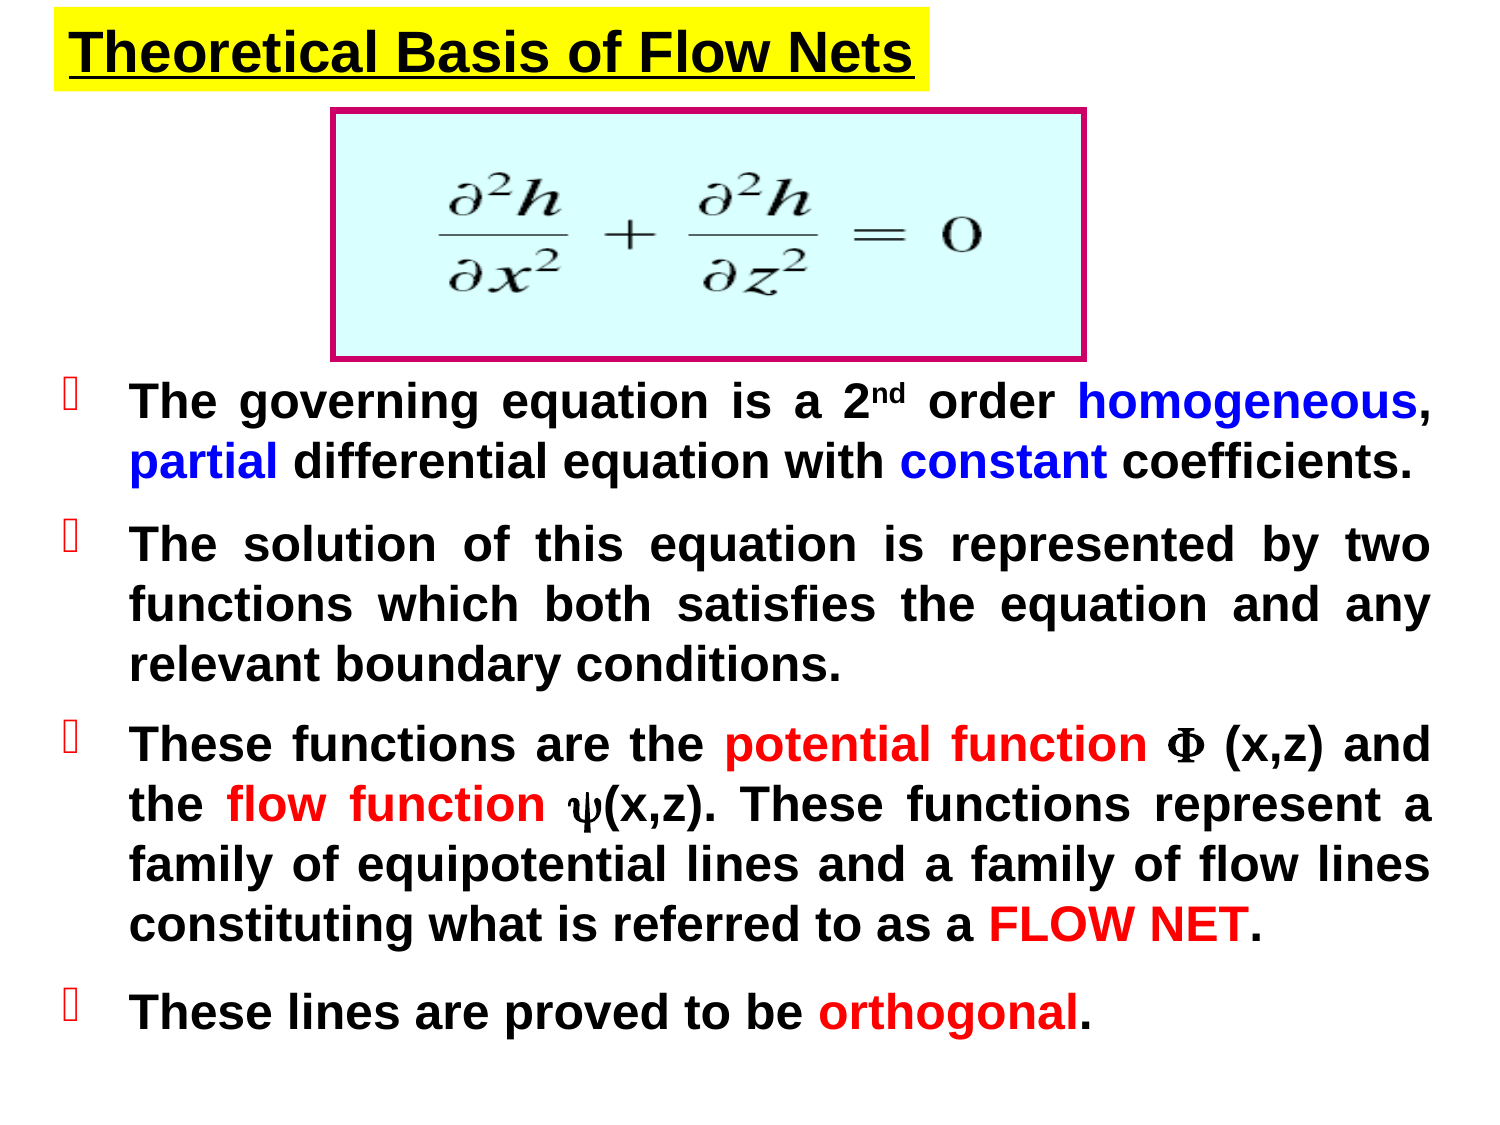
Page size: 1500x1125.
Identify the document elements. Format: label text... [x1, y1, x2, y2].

text_box These lines are proved to be orthogonal. [47, 971, 1447, 1047]
text_box These functions are the potential function  (x,z) and the flow function (x,z). These functions represent a family of equipotential lines and a family of flow lines constituting what is referred to as a FLOW NET. [47, 704, 1447, 960]
picture [336, 113, 1081, 357]
text_box The governing equation is a 2nd order homogeneous, partial differential equation with constant coefficients. [47, 361, 1447, 496]
text_box The solution of this equation is represented by two functions which both satisfies the equation and any relevant boundary conditions. [47, 503, 1447, 699]
text_box Theoretical Basis of Flow Nets [53, 6, 930, 92]
